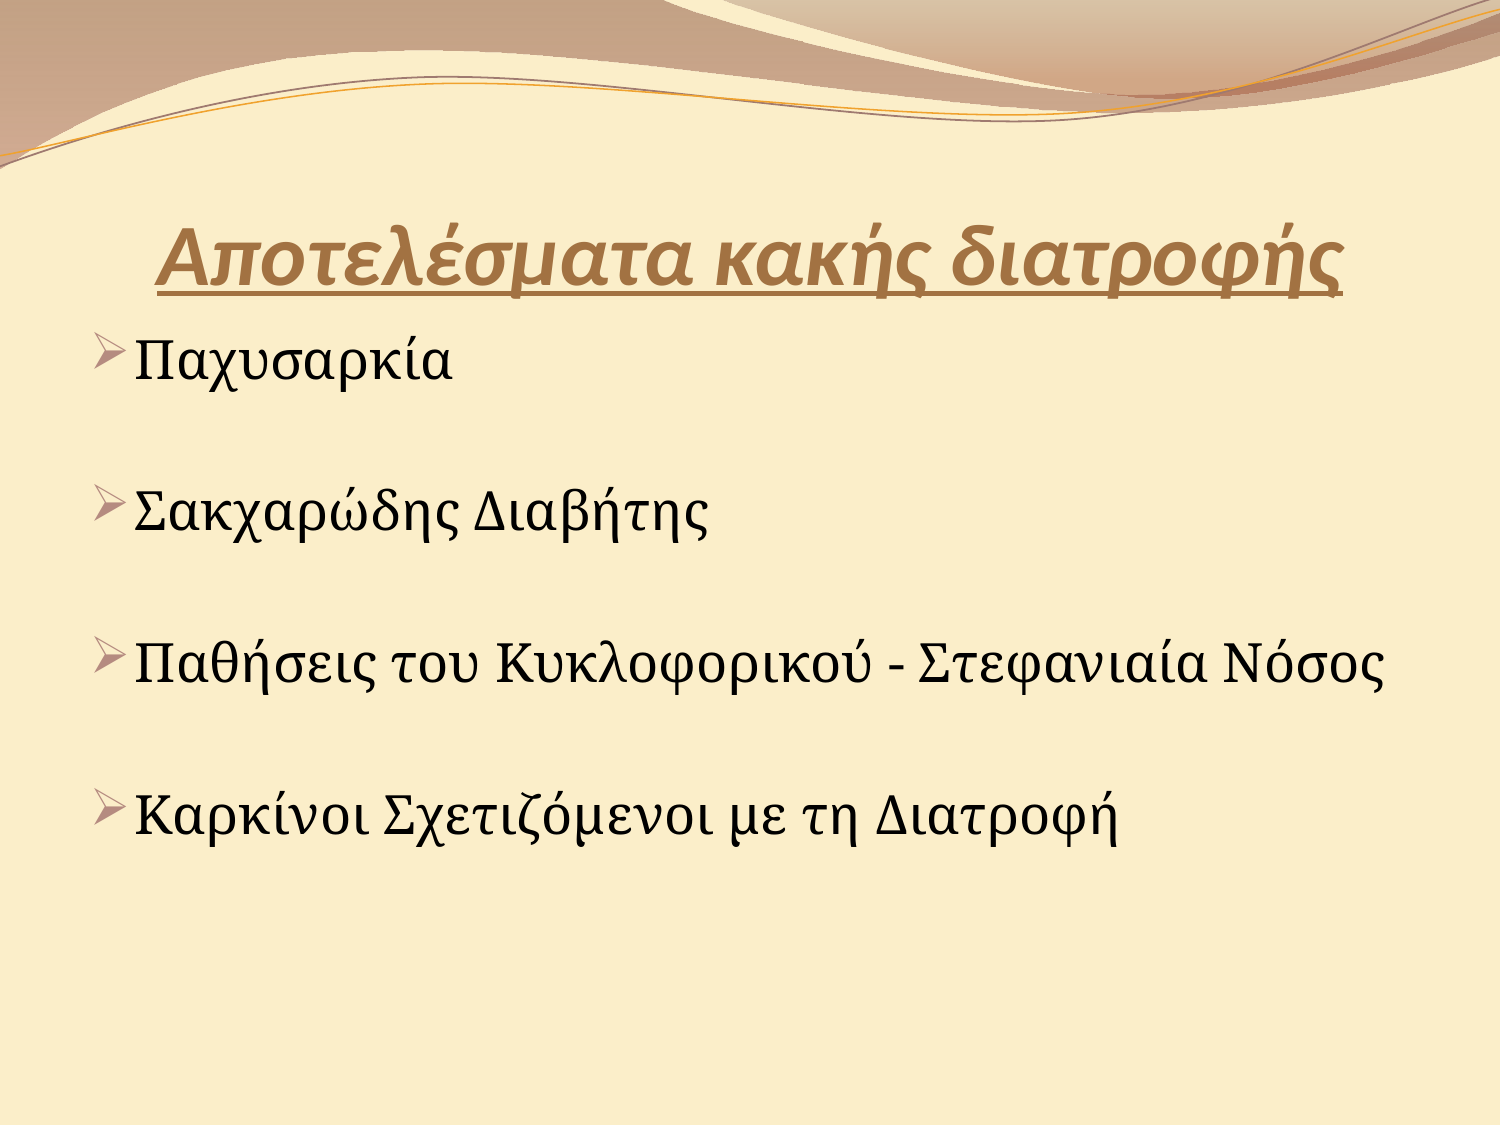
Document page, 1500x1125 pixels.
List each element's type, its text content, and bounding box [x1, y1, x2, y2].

title Αποτελέσματα κακής διατροφής [75, 115, 1425, 303]
list Παχυσαρκία Σακχαρώδης Διαβήτης Παθήσεις του Κυκλοφορικού - Στεφανιαία Νόσος Καρκίνοι Σχετιζόμενοι με τη Διατροφή [75, 317, 1425, 1038]
